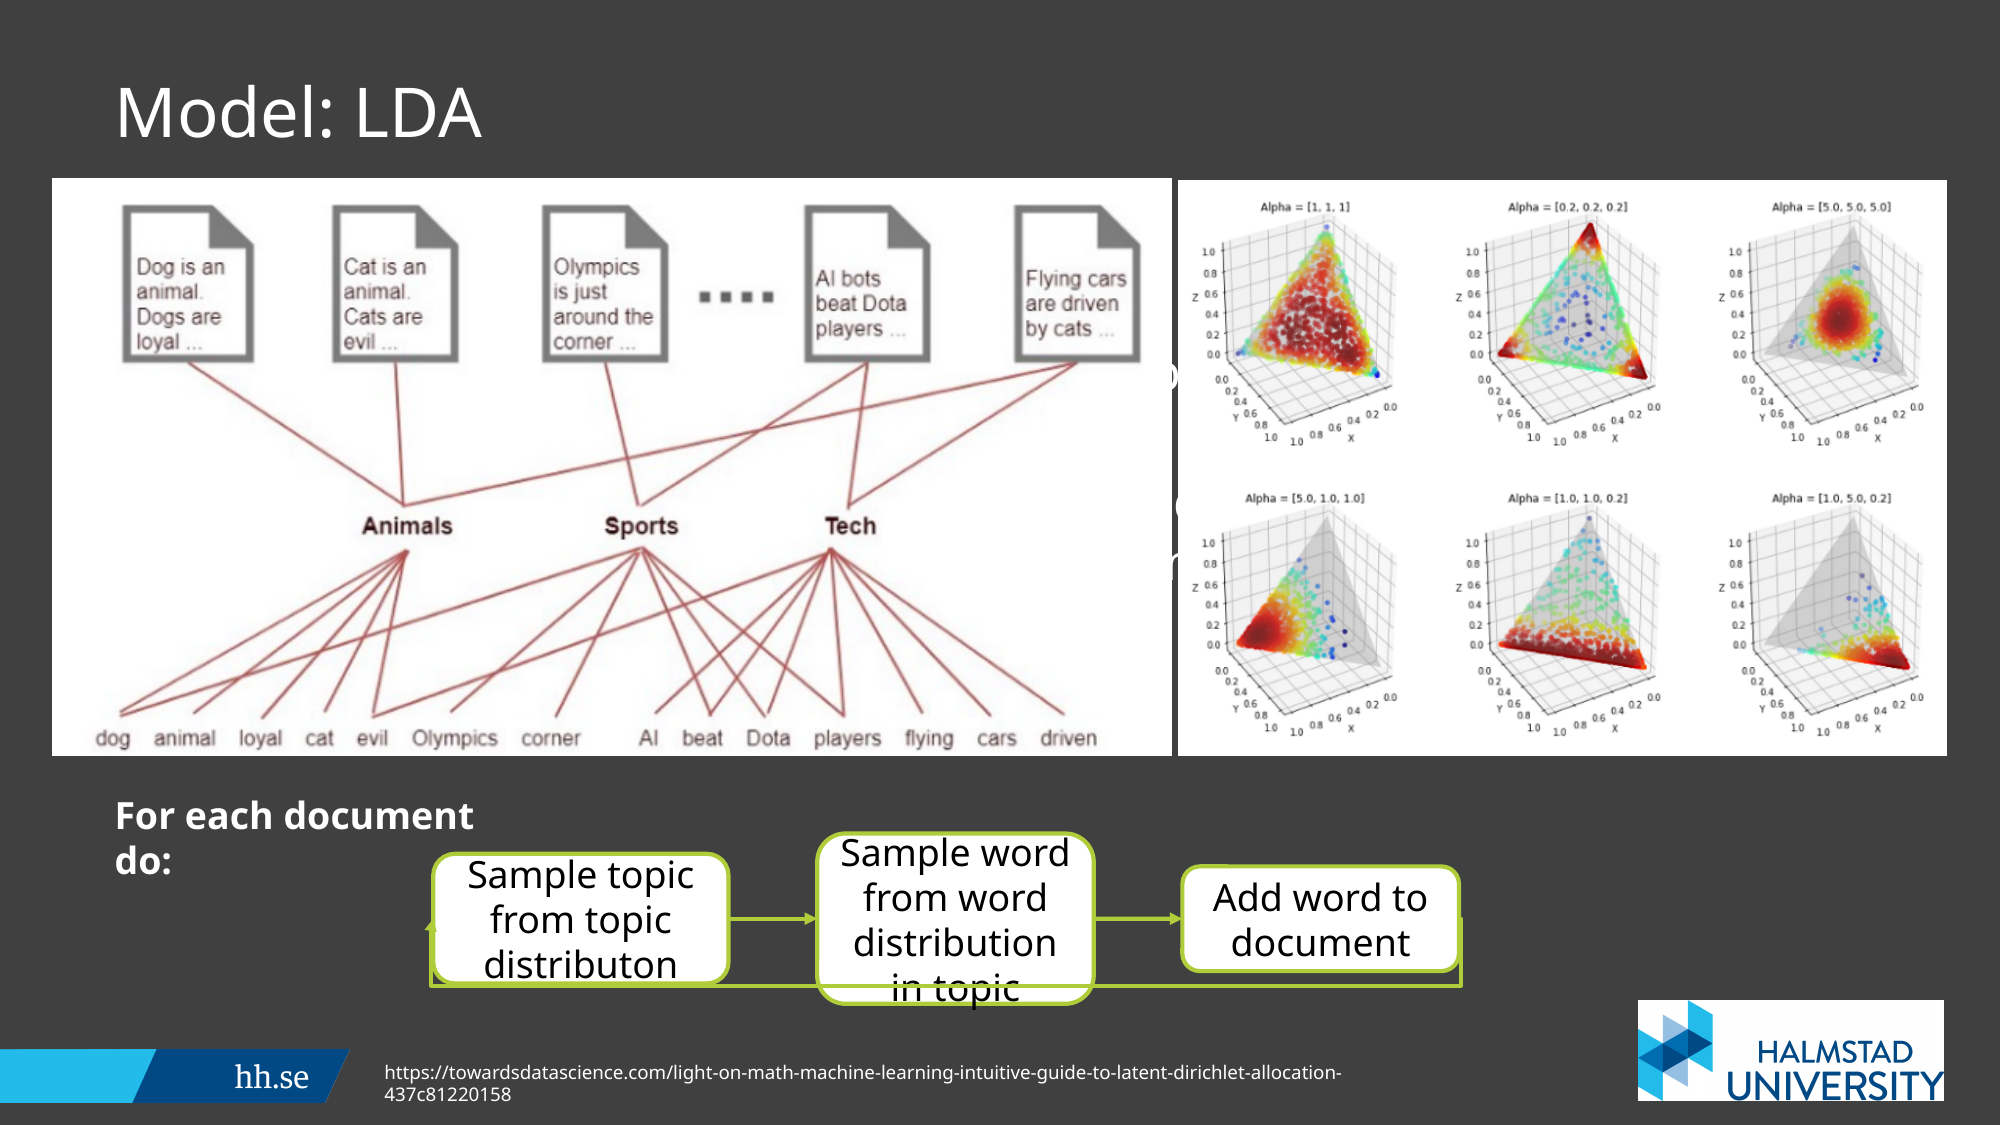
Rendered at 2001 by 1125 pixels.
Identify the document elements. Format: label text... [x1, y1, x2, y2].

text_box Sample word from word distribution in topic [815, 831, 1096, 917]
picture [52, 178, 1172, 756]
text_box Sample word from word distribution in topic [817, 988, 1094, 1006]
text_box Sample word from word distribution in topic [815, 930, 1096, 984]
text_box For each document do: [99, 784, 528, 935]
picture [0, 1049, 350, 1103]
text_box Add word to document [1180, 864, 1462, 917]
text_box https://towardsdatascience.com/light-on-math-machine-learning-intuitive-guide-to-latent-dirichlet-allocation-437c81220158 [369, 1053, 1438, 1113]
title Model: LDA [99, 16, 1931, 180]
text_box Add word to document [1180, 930, 1459, 974]
picture [1638, 1000, 1944, 1101]
list Latent Dirichlet Allocation „Probabilistc“ LSA using the Dirichlet Distribution (multivariate variant of Beta- distribution) Intuition: A few „important“ words in a text determine the topic (distribution over words) and each document is determined by a distribution over (few) topics. [99, 761, 1931, 1006]
text_box Sample topic from topic distributon [433, 930, 731, 984]
text_box Sample topic from topic distributon [528, 851, 731, 917]
picture [1177, 180, 1948, 756]
